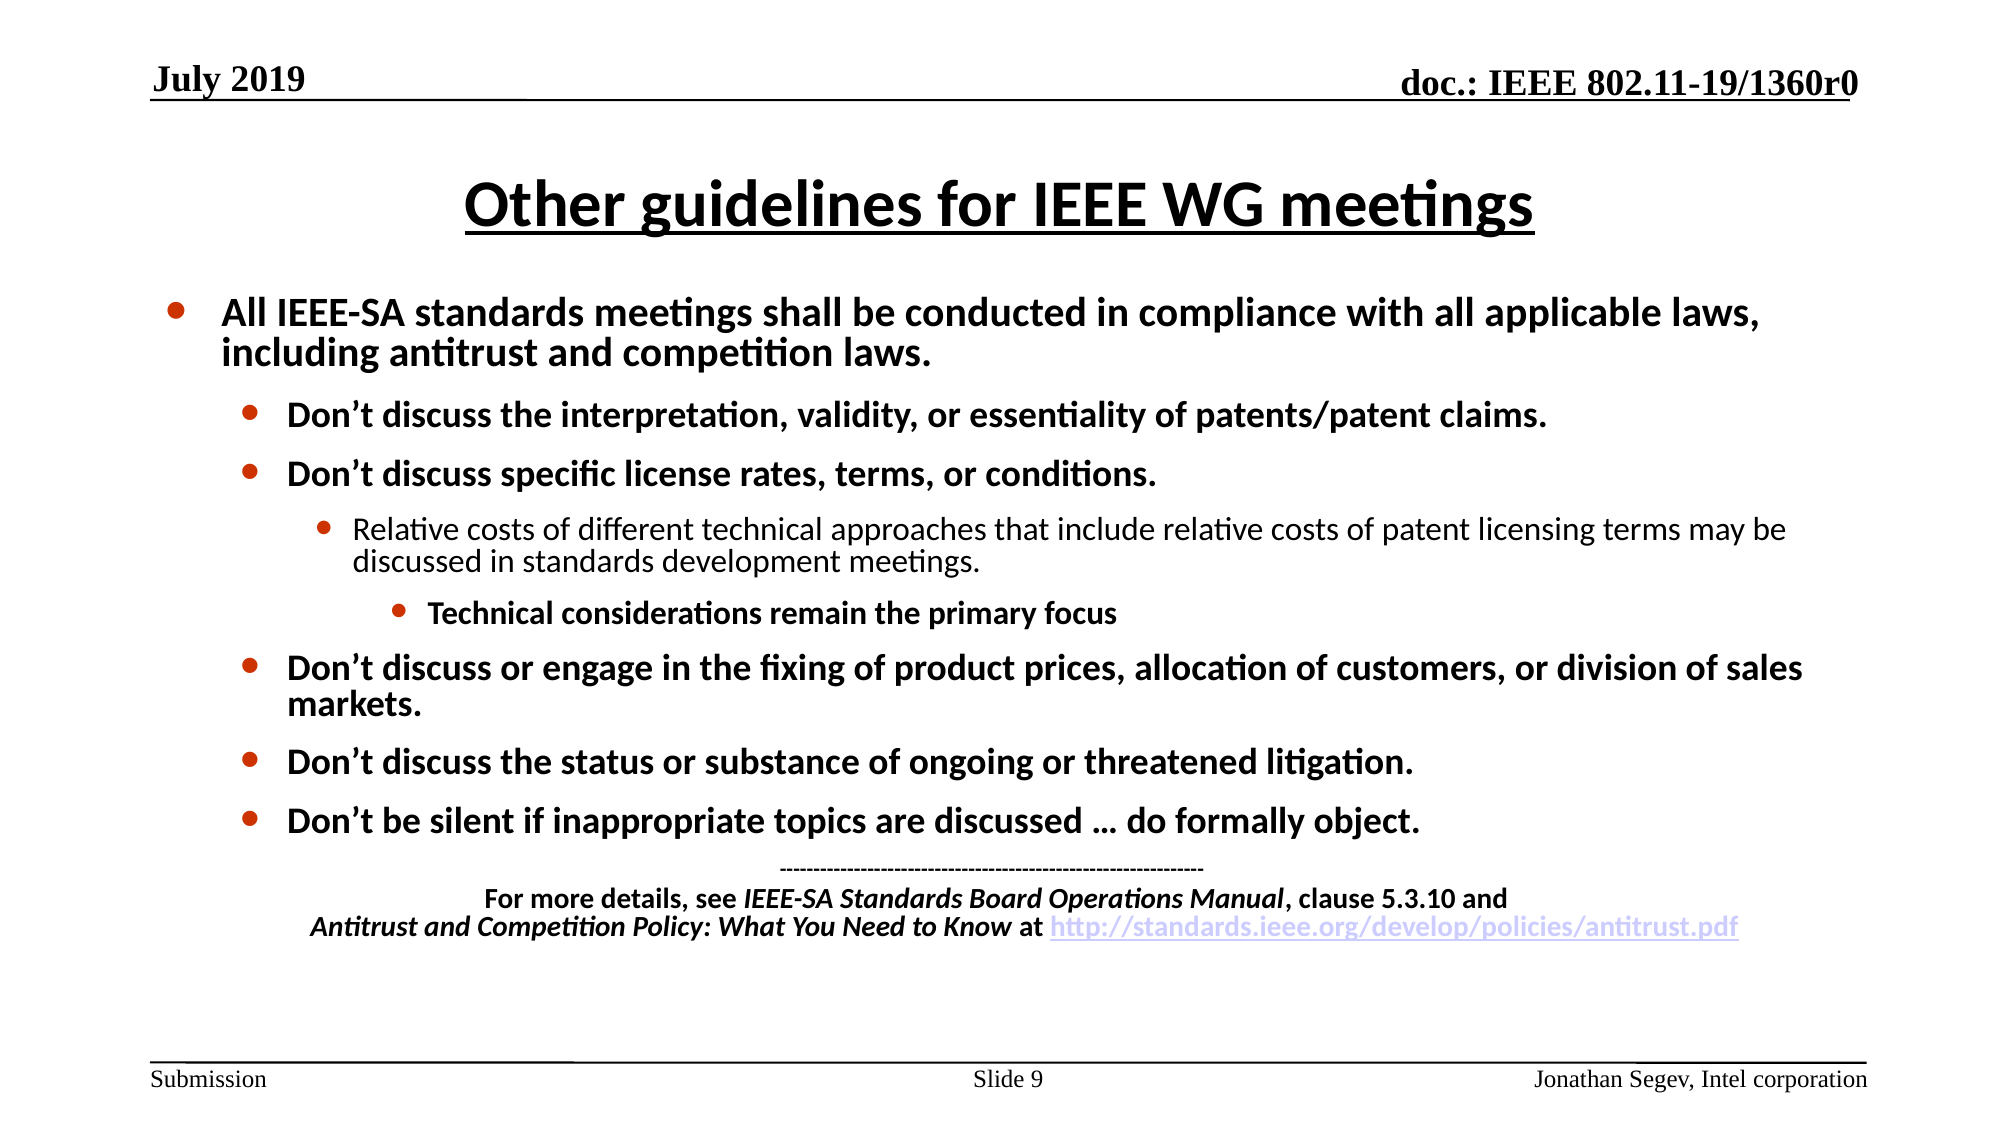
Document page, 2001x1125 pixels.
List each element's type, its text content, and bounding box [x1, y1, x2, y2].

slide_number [152, 54, 563, 100]
list All IEEE-SA standards meetings shall be conducted in compliance with all applicable laws, including antitrust and competition laws. Don’t discuss the interpretation, validity, or essentiality of patents/patent claims. Don’t discuss specific license rates, terms, or conditions. Relative costs of different technical approaches that include relative costs of patent licensing terms may be discussed in standards development meetings. Technical considerations remain the primary focus Don’t discuss or engage in the fixing of product prices, allocation of customers, or division of sales markets. Don’t discuss the status or substance of ongoing or threatened litigation. Don’t be silent if inappropriate topics are discussed … do formally object. --------------------------------------------------------------- For more details, see IEEE-SA Standards Board Operations Manual, clause 5.3.10 and Antitrust and Competition Policy: What You Need to Know at http://standards.ieee.org/develop/policies/antitrust.pdf [149, 286, 1850, 1000]
slide_number Slide 9 [950, 1061, 1067, 1123]
footer Jonathan Segev, Intel corporation [1171, 1061, 1869, 1093]
title Other guidelines for IEEE WG meetings [149, 112, 1850, 286]
